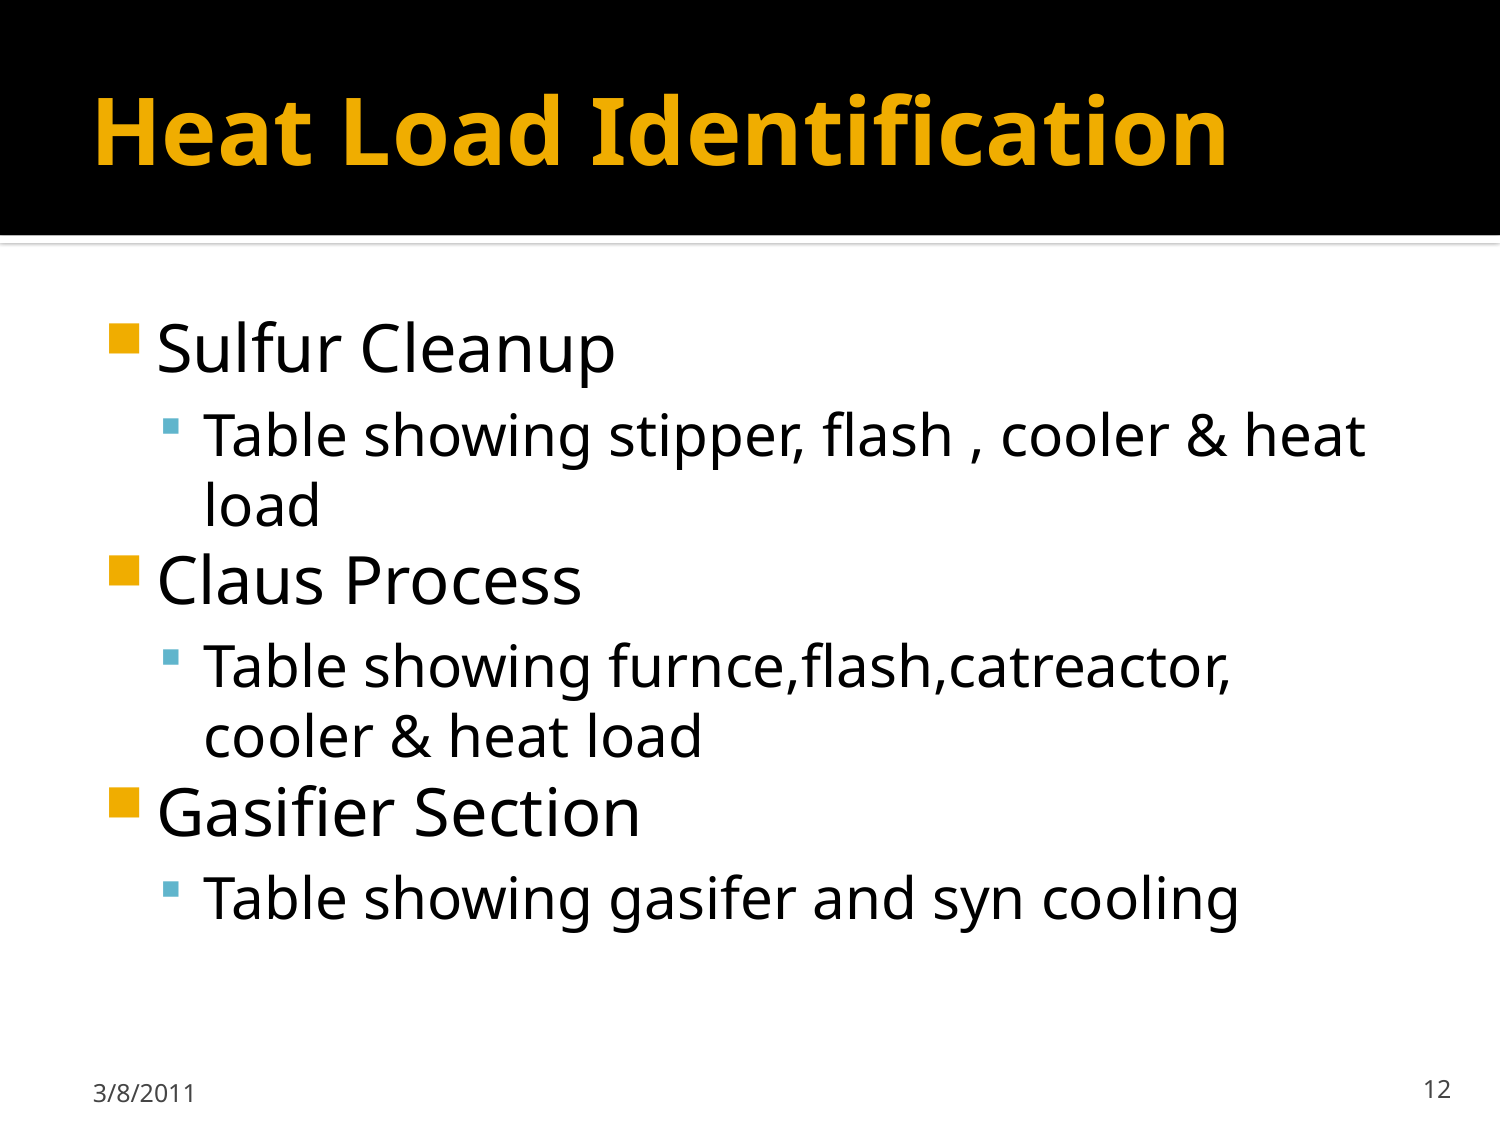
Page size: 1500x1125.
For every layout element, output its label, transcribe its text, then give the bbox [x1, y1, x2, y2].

list Sulfur Cleanup Table showing stipper, flash , cooler & heat load Claus Process Table showing furnce,flash,catreactor, cooler & heat load Gasifier Section Table showing gasifer and syn cooling [75, 291, 1425, 1050]
title Heat Load Identification [75, 25, 1425, 231]
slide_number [75, 1062, 425, 1108]
slide_number 12 [1345, 1062, 1467, 1108]
